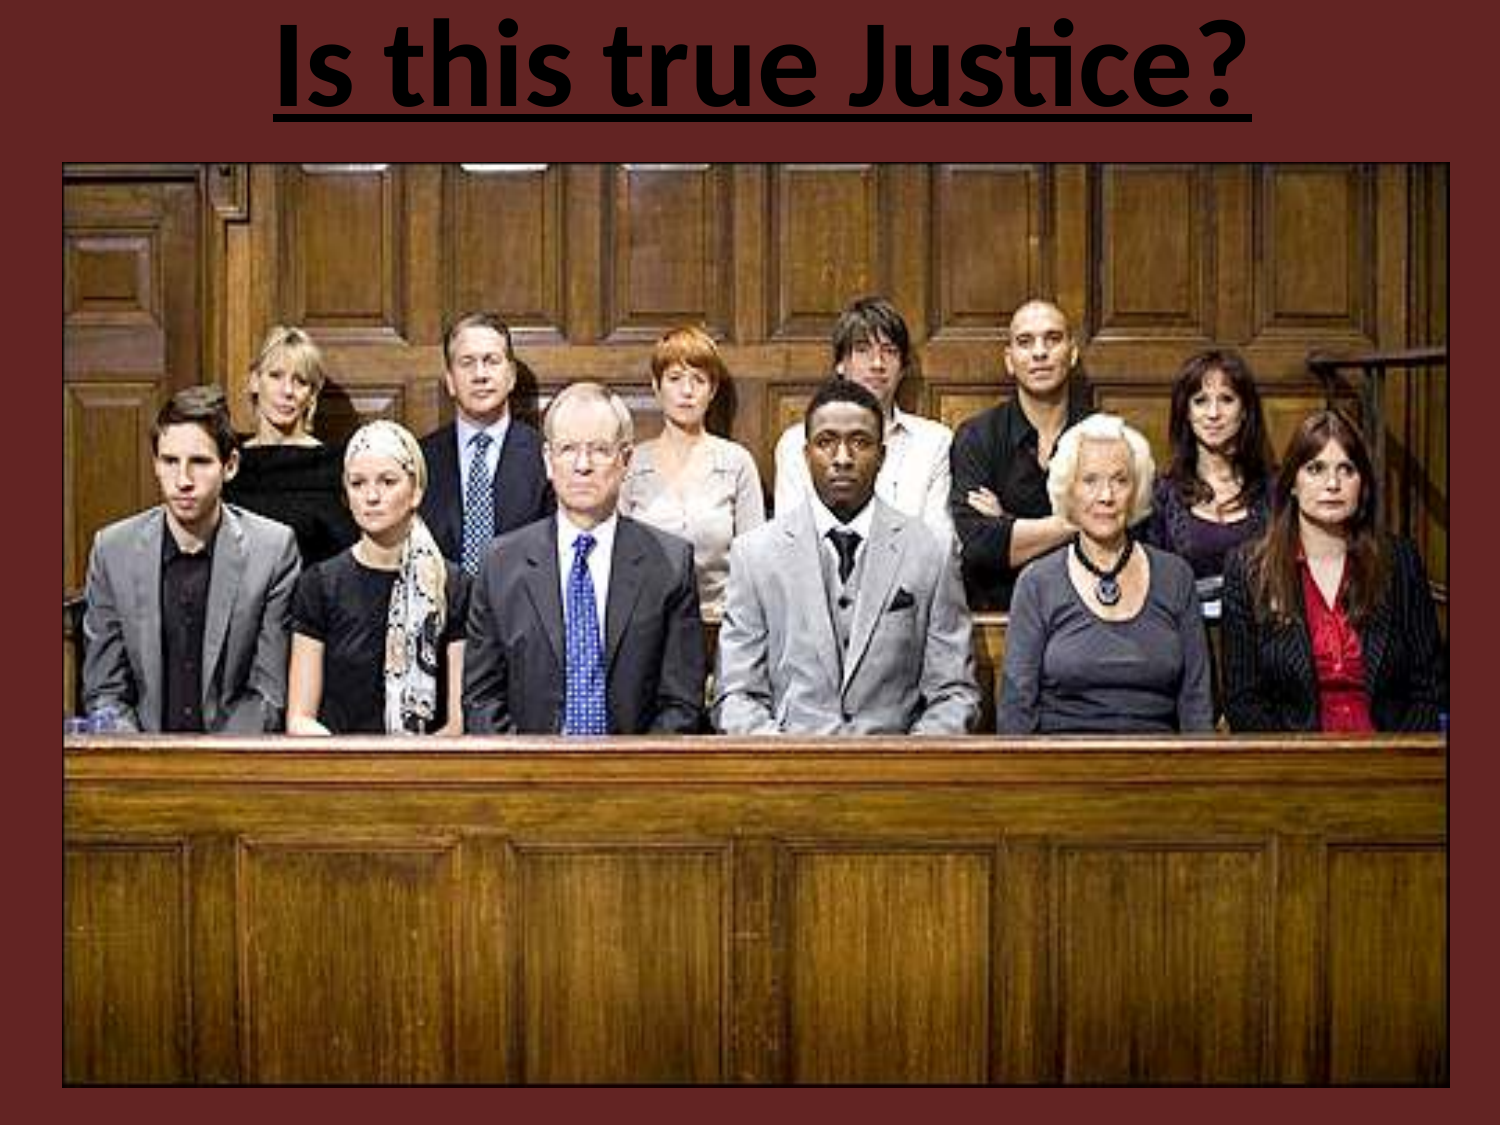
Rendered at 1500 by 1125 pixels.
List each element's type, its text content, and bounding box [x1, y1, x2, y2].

picture [62, 162, 1451, 1088]
title Is this true Justice? [87, 0, 1438, 150]
